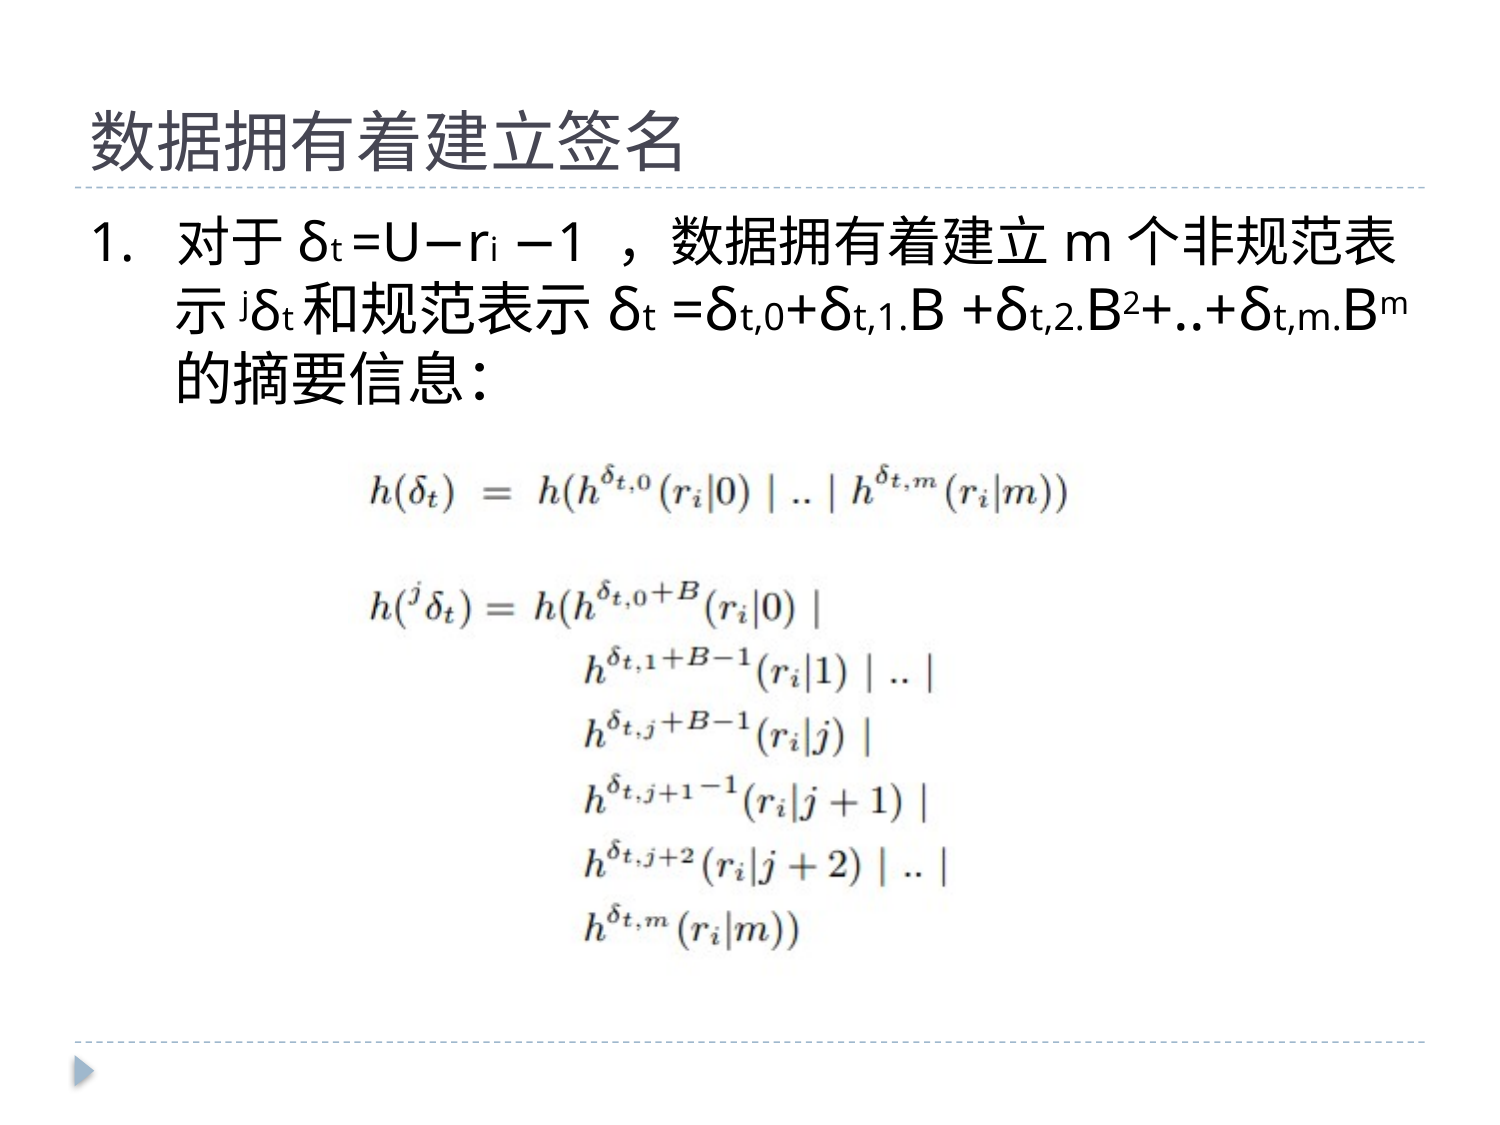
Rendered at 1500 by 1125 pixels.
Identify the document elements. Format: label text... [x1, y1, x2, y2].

title 数据拥有着建立签名 [75, 24, 1425, 188]
picture [348, 432, 1117, 988]
list 1. 对于δt =U−ri −1 ，数据拥有着建立m个非规范表示jδt和规范表示δt =δt,0+δt,1.B +δt,2.B2+..+δt,m.Bm的摘要信息： [75, 200, 1425, 1010]
